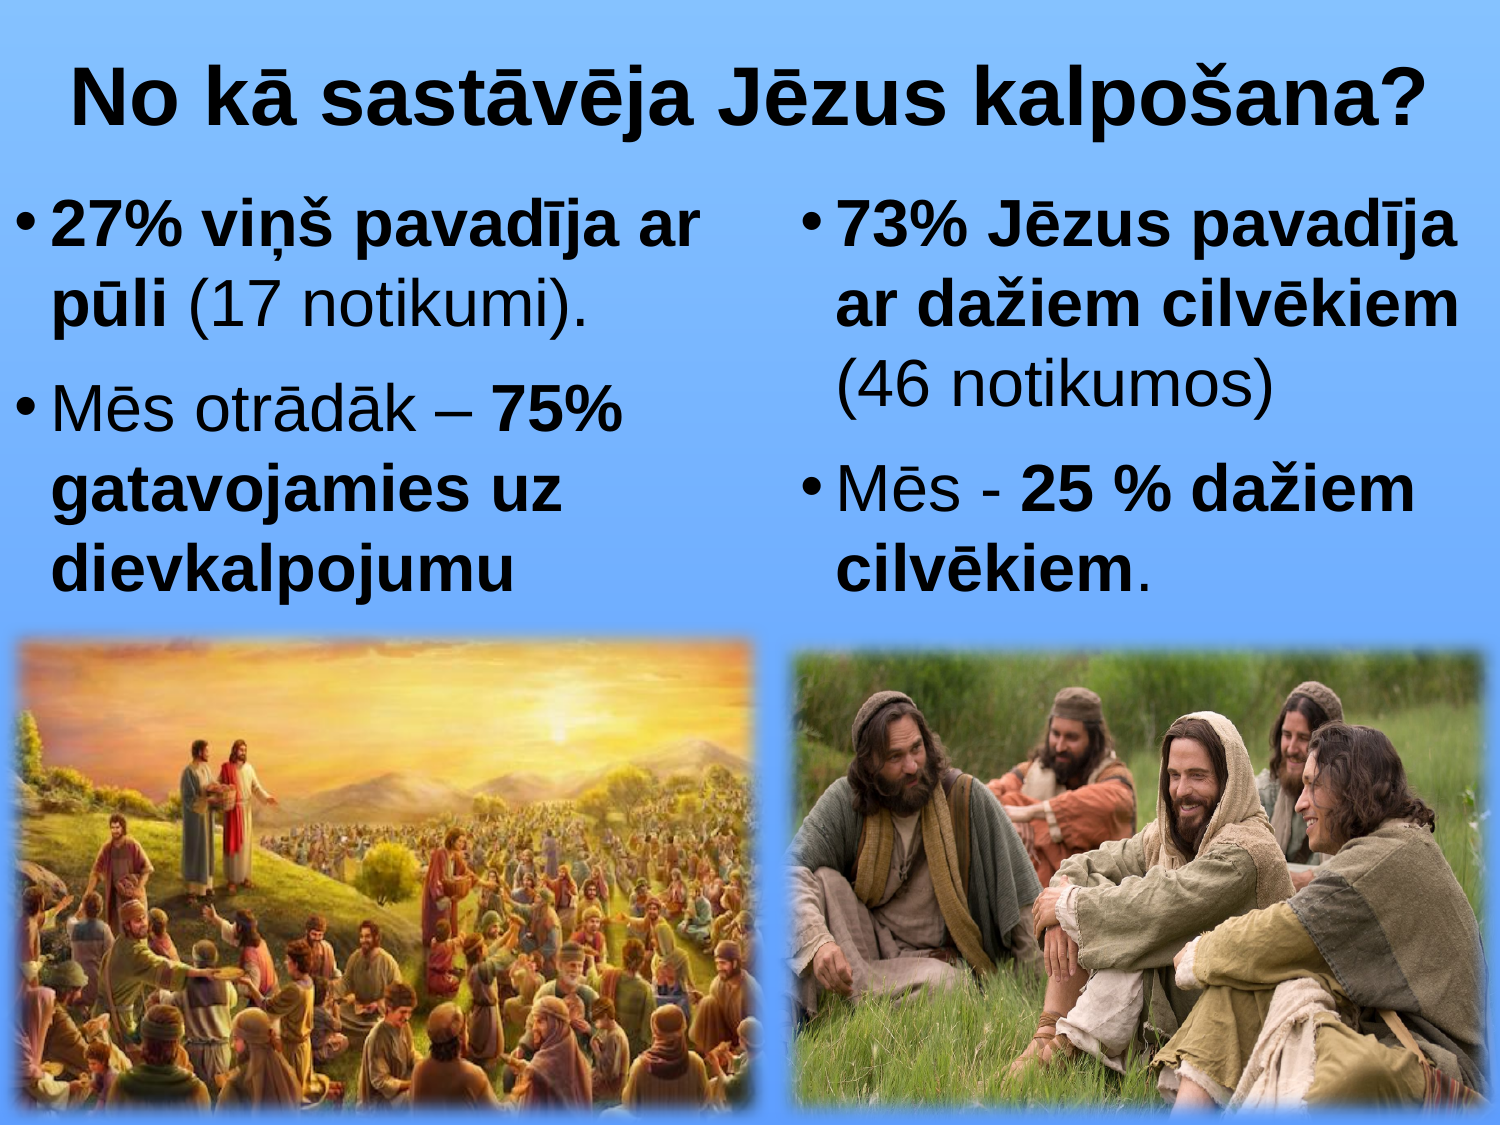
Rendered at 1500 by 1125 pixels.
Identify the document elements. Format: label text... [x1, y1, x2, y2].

title No kā sastāvēja Jēzus kalpošana? [0, 35, 1500, 150]
picture [0, 621, 770, 1125]
picture [775, 633, 1500, 1125]
text_box 27% viņš pavadīja ar pūli (17 notikumi). Mēs otrādāk – 75% gatavojamies uz dievkalpojumu [0, 172, 768, 613]
text_box 73% Jēzus pavadīja ar dažiem cilvēkiem (46 notikumos) Mēs - 25 % dažiem cilvēkiem. [785, 172, 1500, 613]
